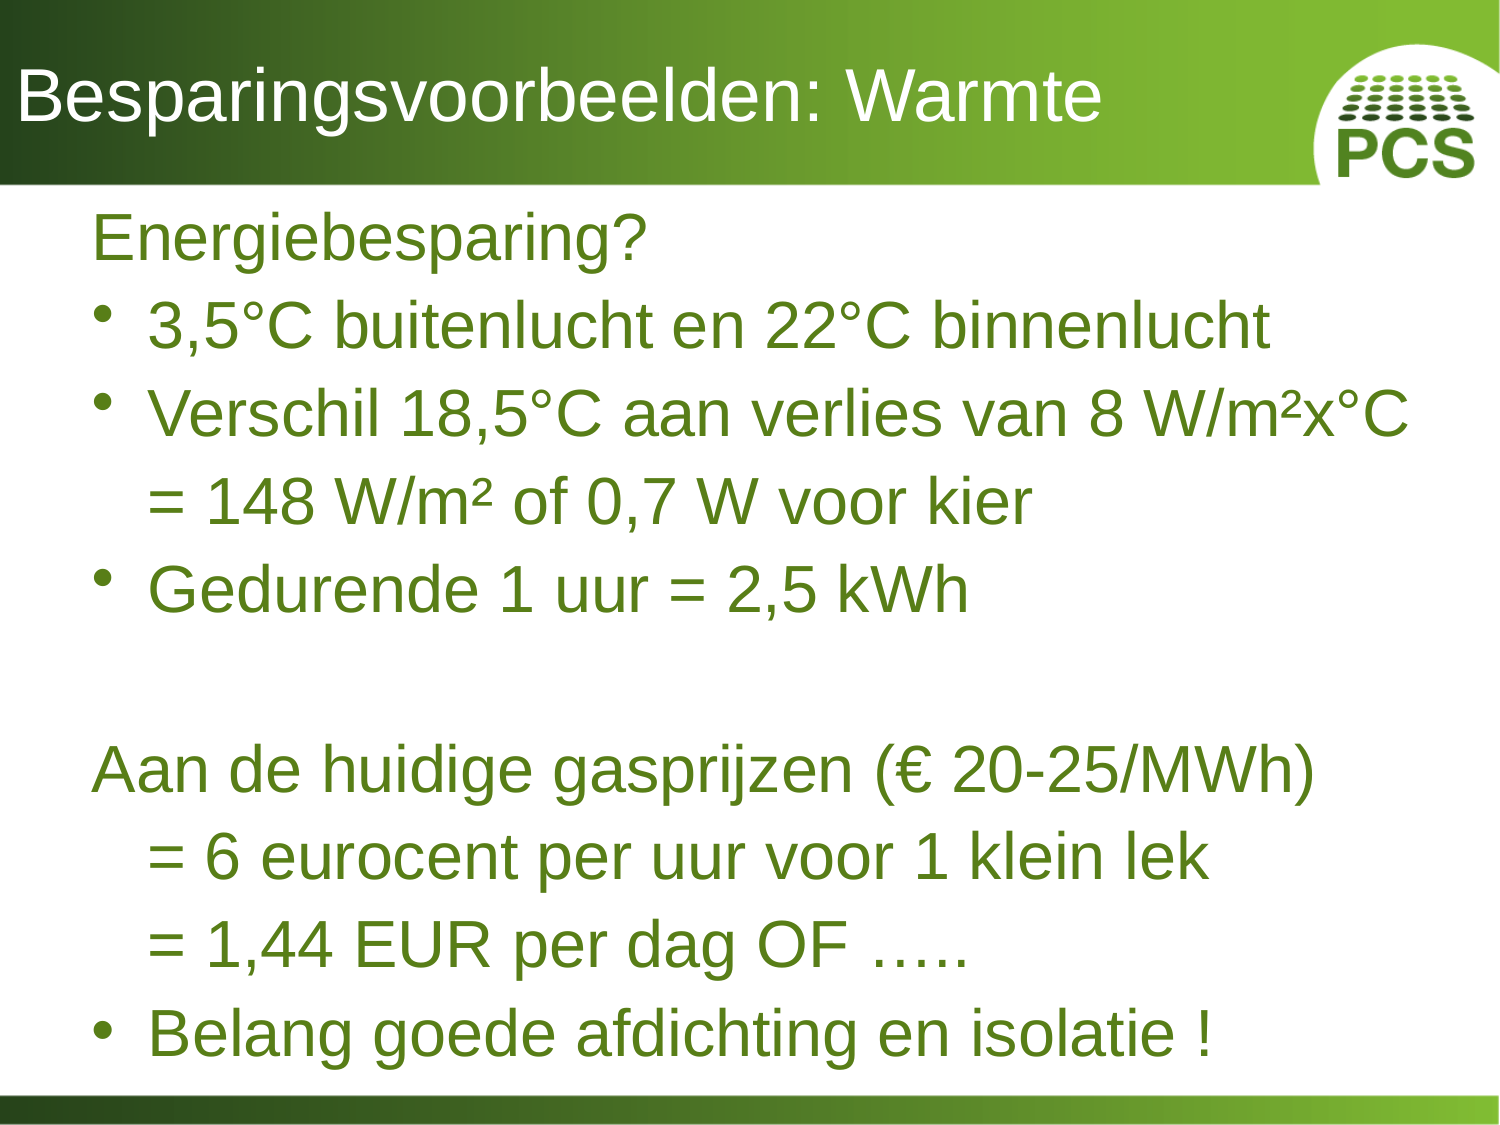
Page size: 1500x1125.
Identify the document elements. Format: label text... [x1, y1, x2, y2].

title Besparingsvoorbeelden: Warmte [12, 44, 1110, 235]
picture [0, 0, 1500, 1125]
text_box Energiebesparing? 3,5°C buitenlucht en 22°C binnenlucht Verschil 18,5°C aan verlies van 8 W/m²x°C = 148 W/m² of 0,7 W voor kier Gedurende 1 uur = 2,5 kWh Aan de huidige gasprijzen (€ 20-25/MWh) = 6 eurocent per uur voor 1 klein lek = 1,44 EUR per dag OF ….. Belang goede afdichting en isolatie ! [89, 183, 1418, 1070]
